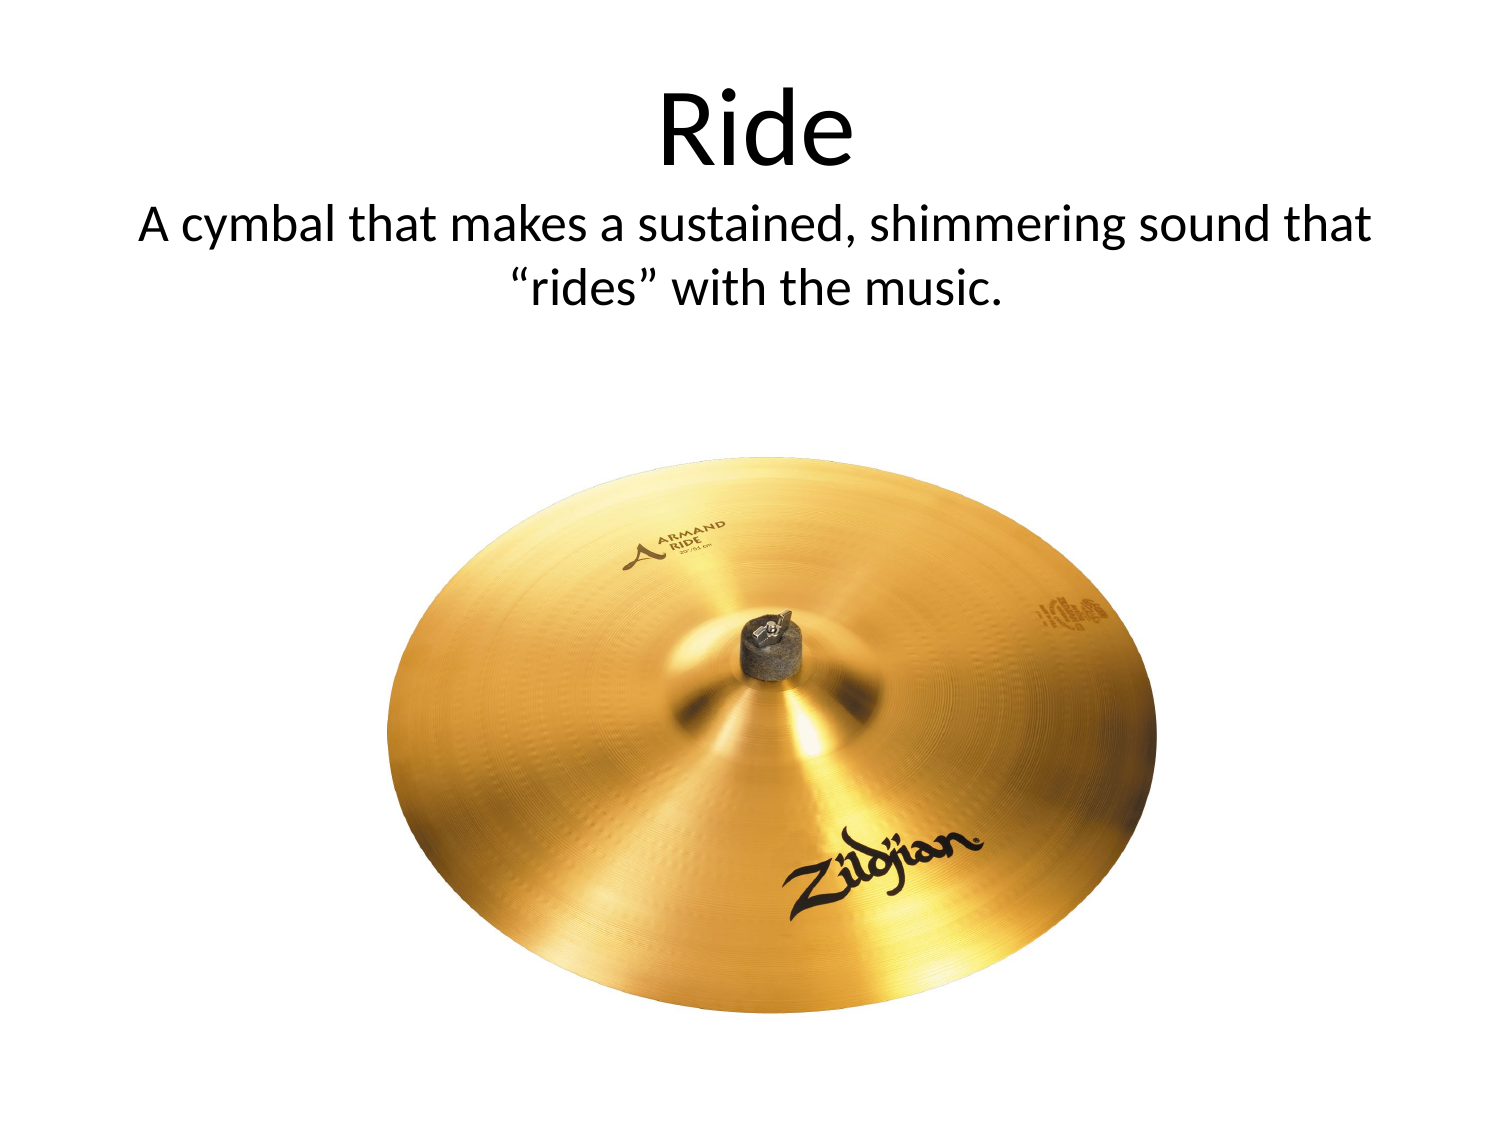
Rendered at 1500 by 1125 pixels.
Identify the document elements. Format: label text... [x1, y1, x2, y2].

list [387, 350, 1157, 1120]
title Ride A cymbal that makes a sustained, shimmering sound that “rides” with the music. [75, 45, 1438, 325]
